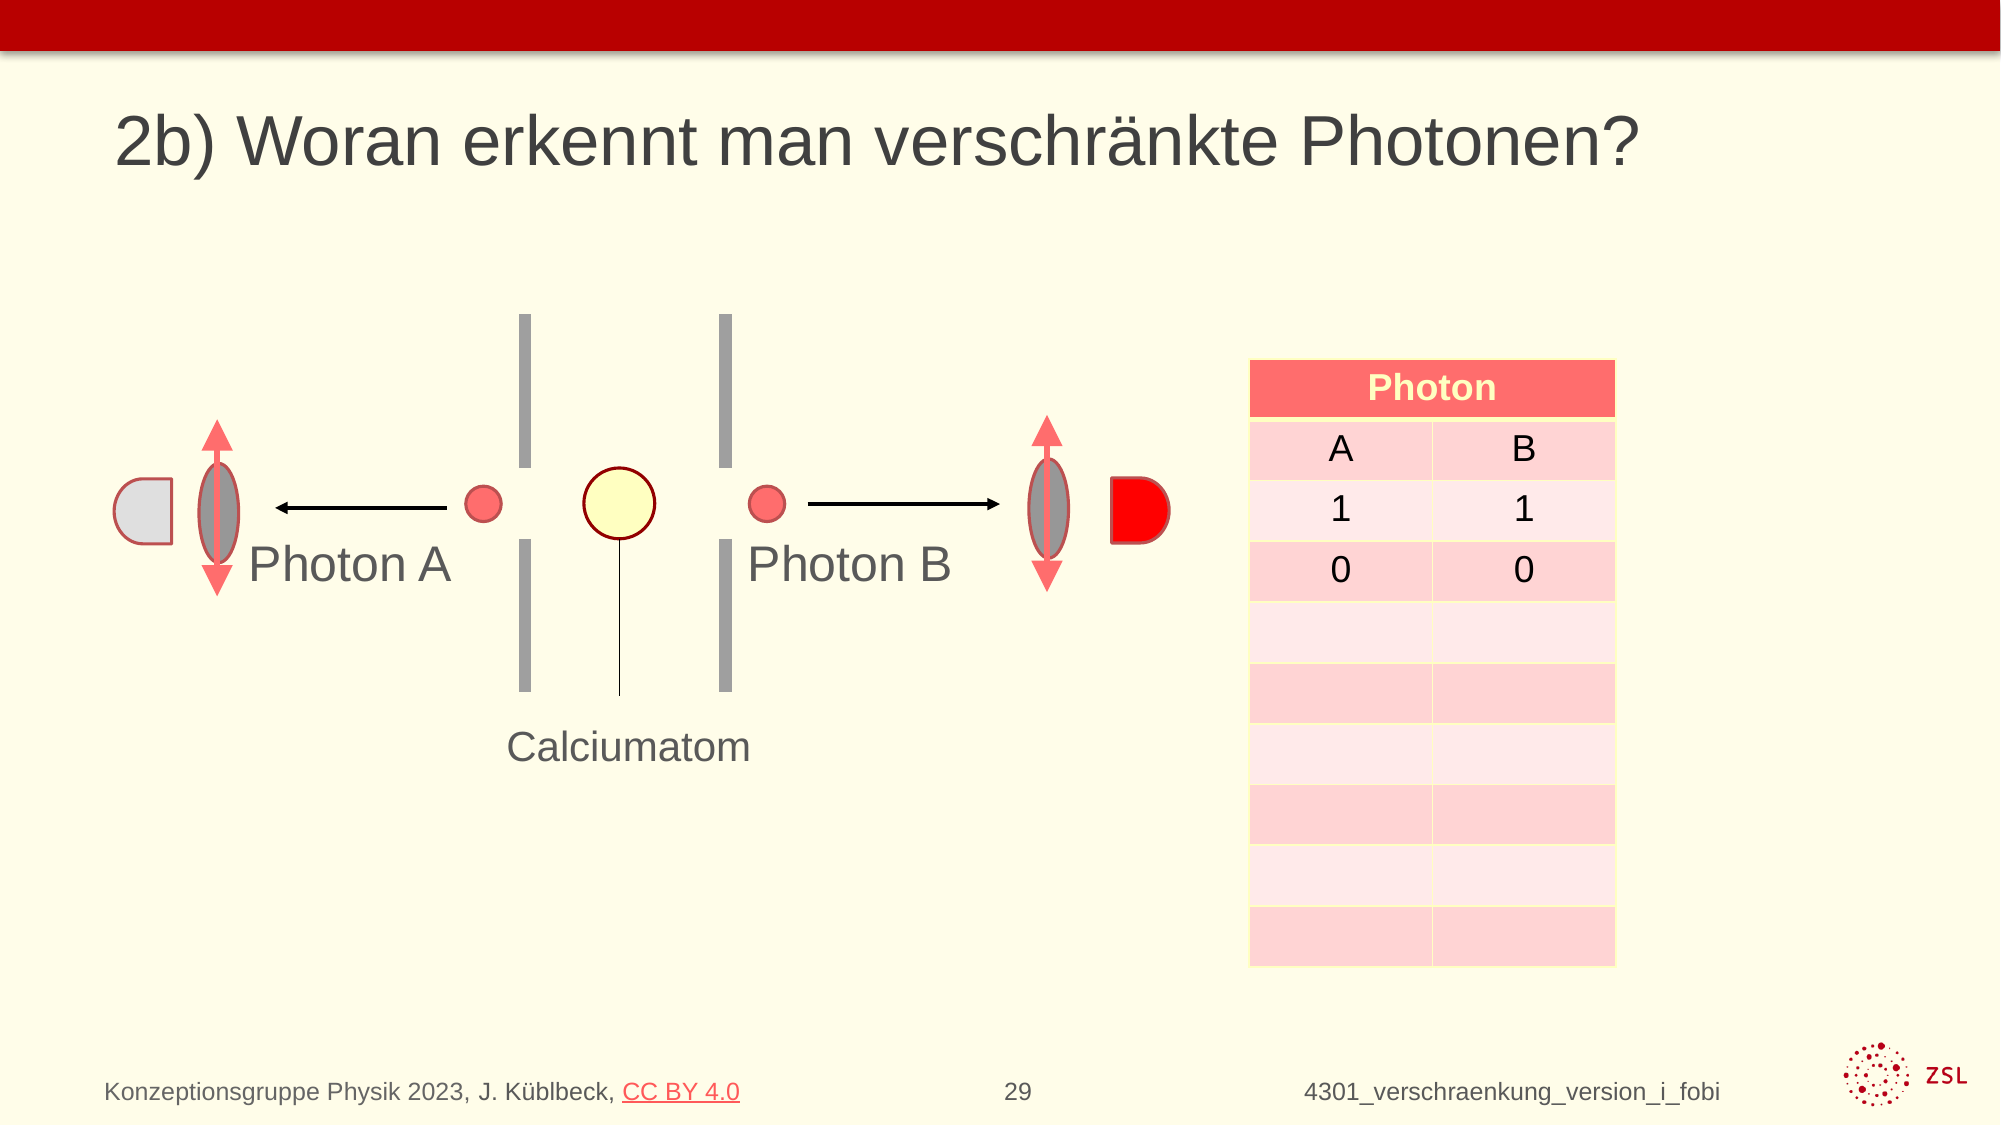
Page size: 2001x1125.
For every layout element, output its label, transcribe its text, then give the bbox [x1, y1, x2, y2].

table_cell [1250, 907, 1432, 966]
table_cell B [1433, 422, 1615, 480]
picture [1842, 1041, 1968, 1107]
table_cell [1433, 907, 1615, 966]
title 2b) Woran erkennt man verschränkte Photonen? [99, 90, 1900, 185]
table_cell [1433, 603, 1615, 662]
table_cell 1 [1433, 481, 1615, 540]
table_cell 0 [1250, 542, 1432, 601]
text_box [112, 477, 159, 546]
table_cell [1433, 664, 1615, 723]
text_box [1110, 476, 1171, 545]
table_header Photon [1250, 360, 1615, 417]
table_cell [1433, 725, 1615, 784]
table_cell [1433, 785, 1615, 844]
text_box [166, 314, 1044, 811]
table_cell [1250, 785, 1432, 844]
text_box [198, 419, 239, 597]
table_cell [1250, 846, 1432, 905]
table_cell [1433, 846, 1615, 905]
table_cell 1 [1250, 481, 1432, 540]
table_cell [1250, 664, 1432, 723]
table_cell [1250, 603, 1432, 662]
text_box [1028, 414, 1069, 593]
table_cell 0 [1433, 542, 1615, 601]
table_cell A [1250, 422, 1432, 480]
table_cell [1250, 725, 1432, 784]
